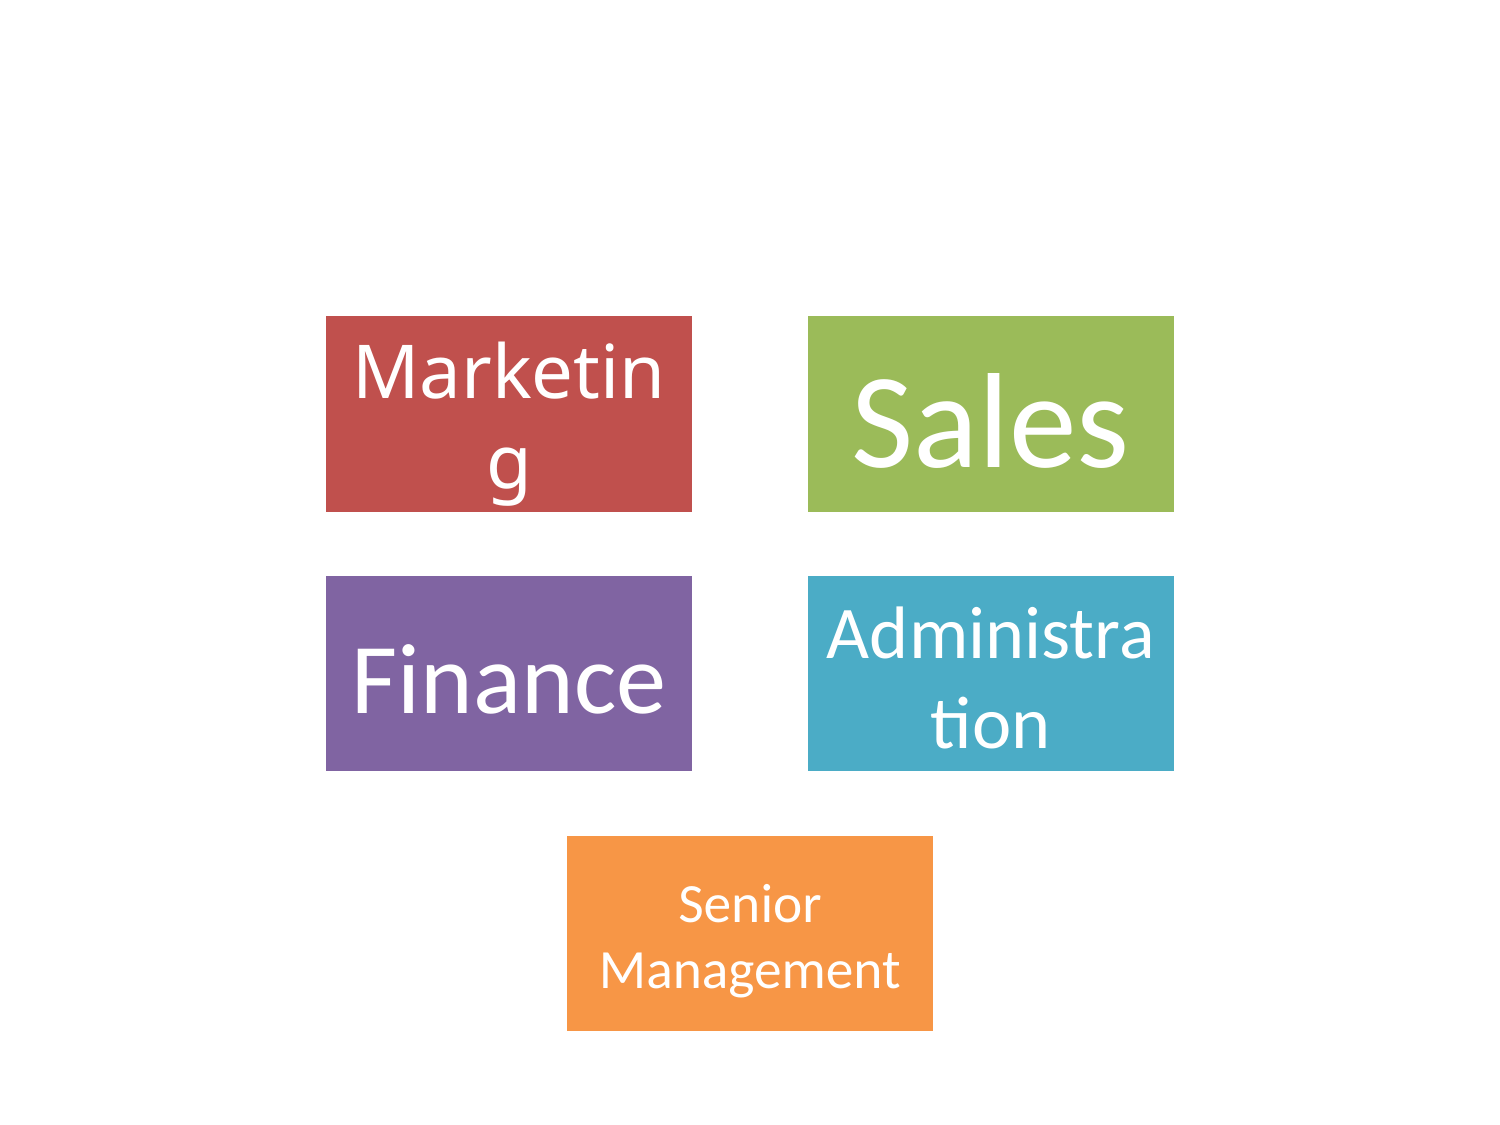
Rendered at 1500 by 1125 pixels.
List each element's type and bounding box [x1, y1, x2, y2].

text_box [323, 313, 1176, 812]
